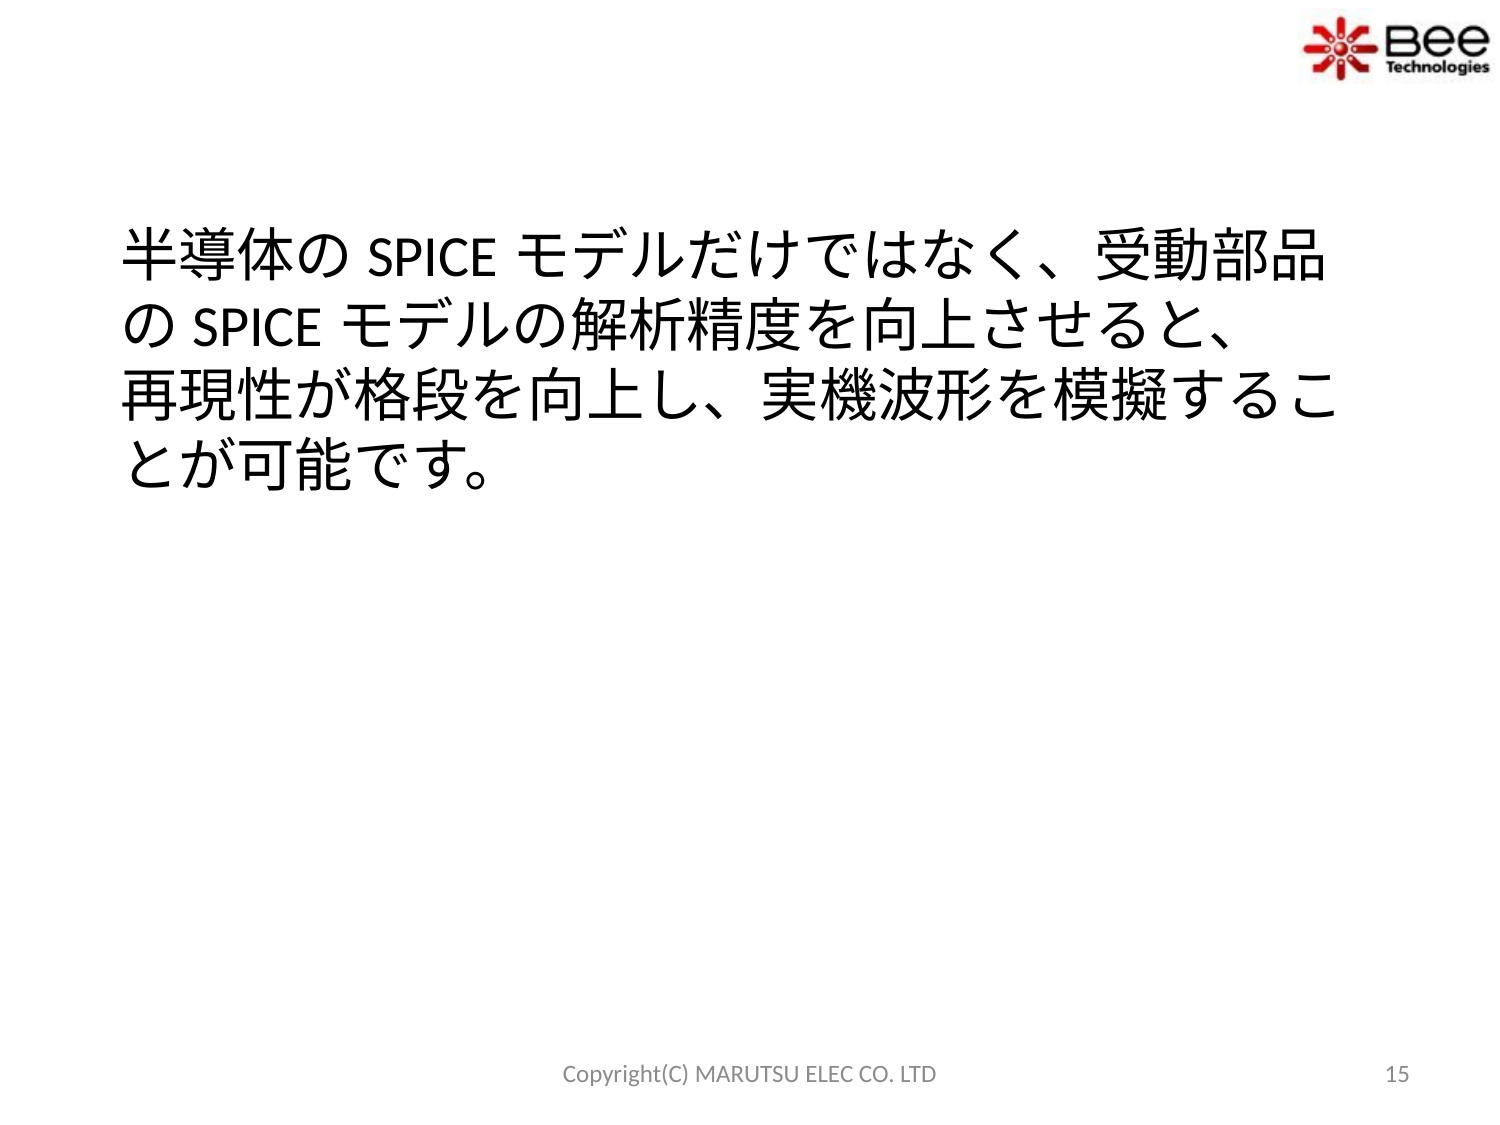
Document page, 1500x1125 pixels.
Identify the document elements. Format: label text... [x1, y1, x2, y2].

slide_number 15 [1074, 1042, 1425, 1103]
footer Copyright(C) MARUTSU ELEC CO. LTD [512, 1042, 988, 1103]
picture [1298, 8, 1495, 91]
text_box 半導体のSPICEモデルだけではなく、受動部品のSPICEモデルの解析精度を向上させると、 再現性が格段を向上し、実機波形を模擬することが可能です。 [105, 210, 1383, 506]
